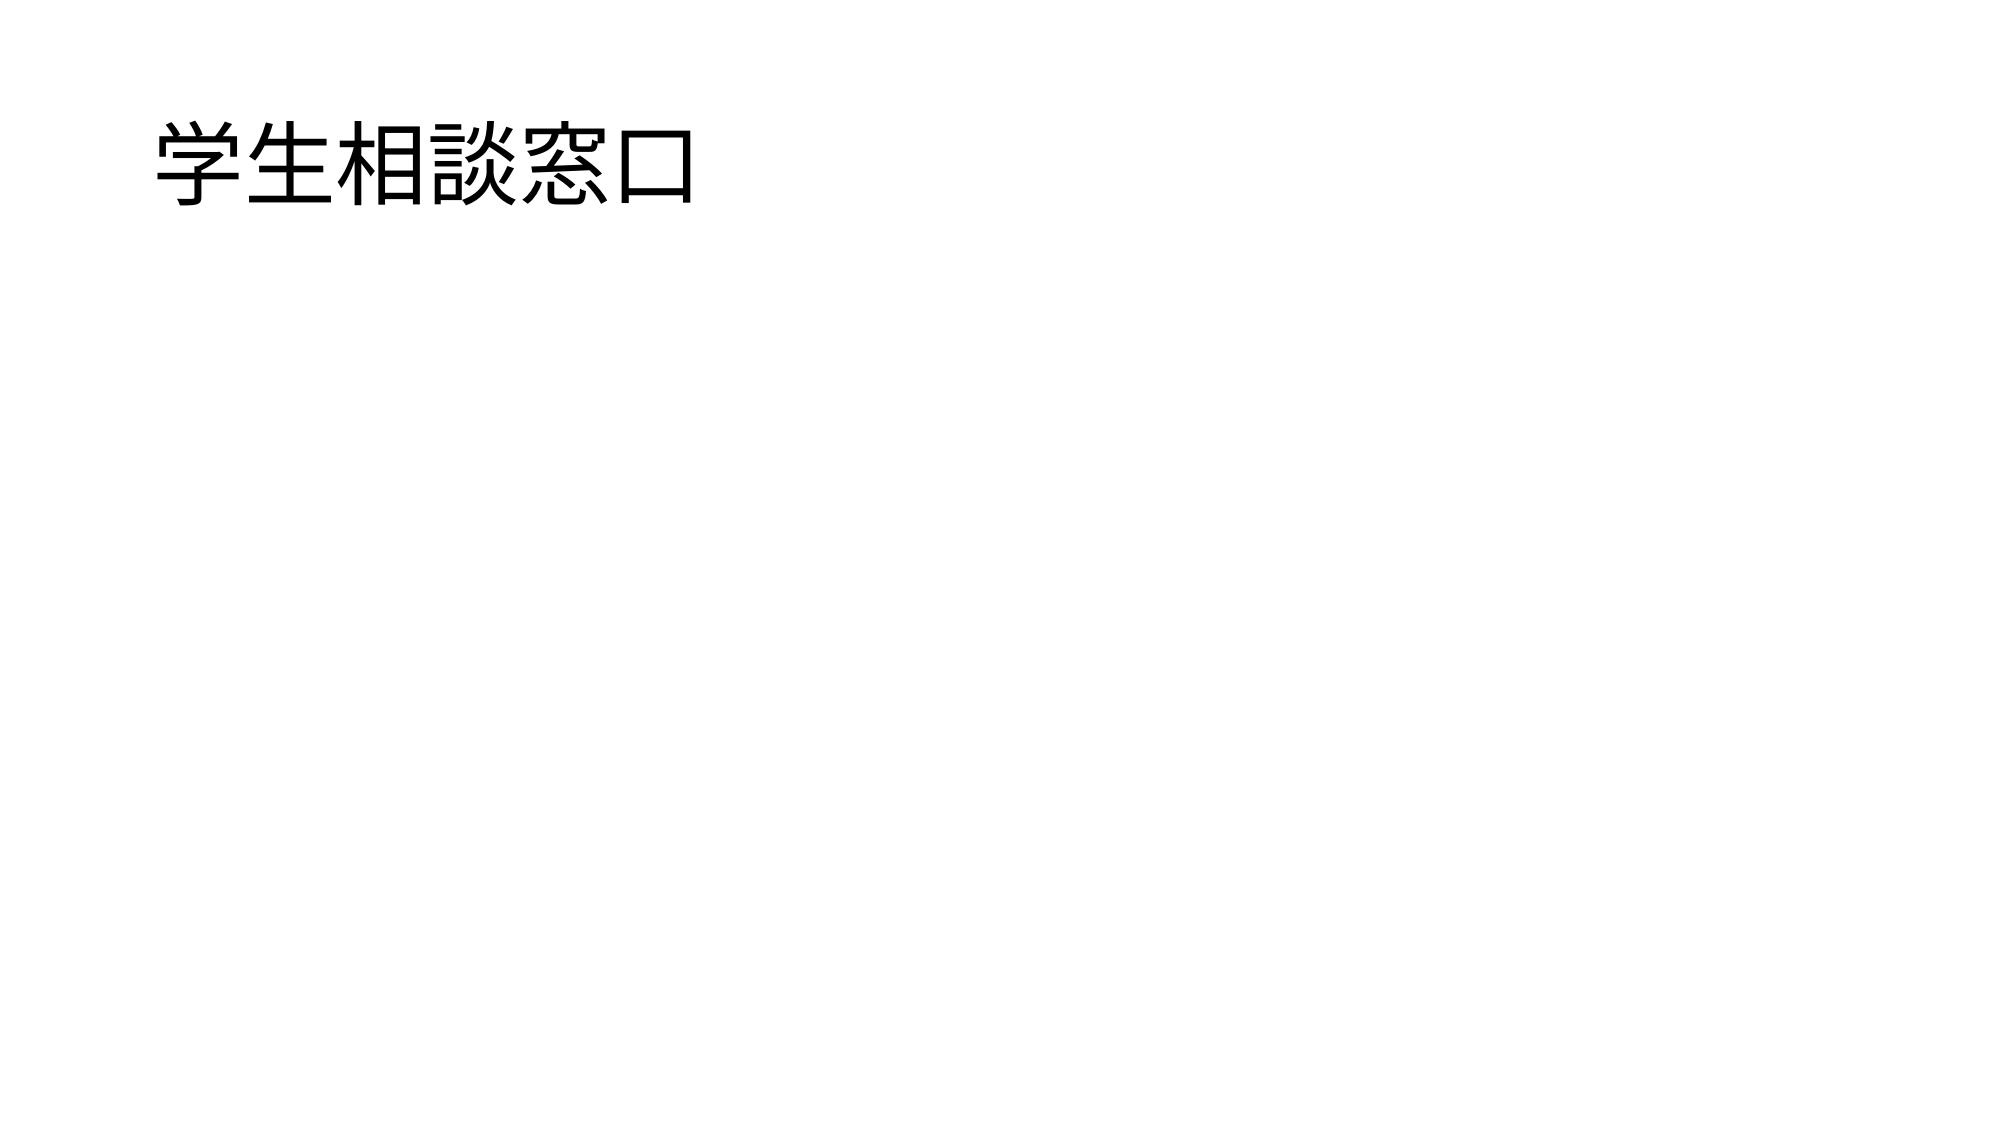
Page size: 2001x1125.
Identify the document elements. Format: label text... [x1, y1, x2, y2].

title 学生相談窓口 [137, 59, 1863, 278]
